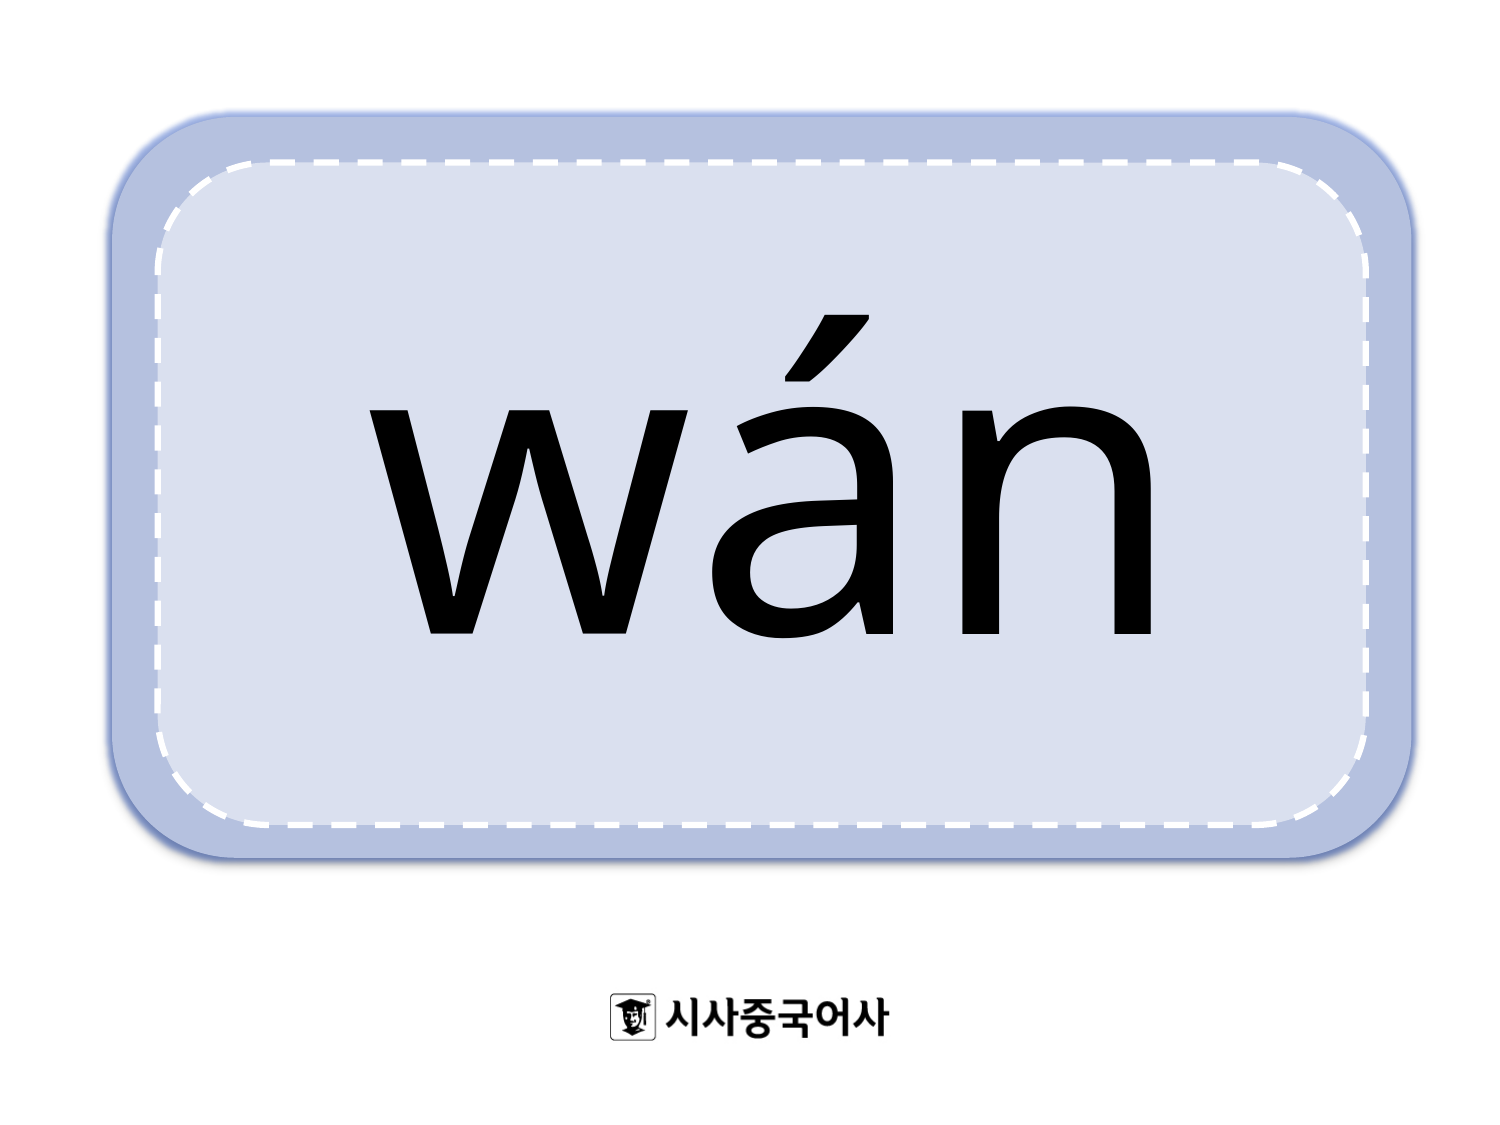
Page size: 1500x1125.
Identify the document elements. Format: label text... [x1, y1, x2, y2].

text_box wán [171, 136, 1380, 799]
picture [602, 987, 898, 1047]
